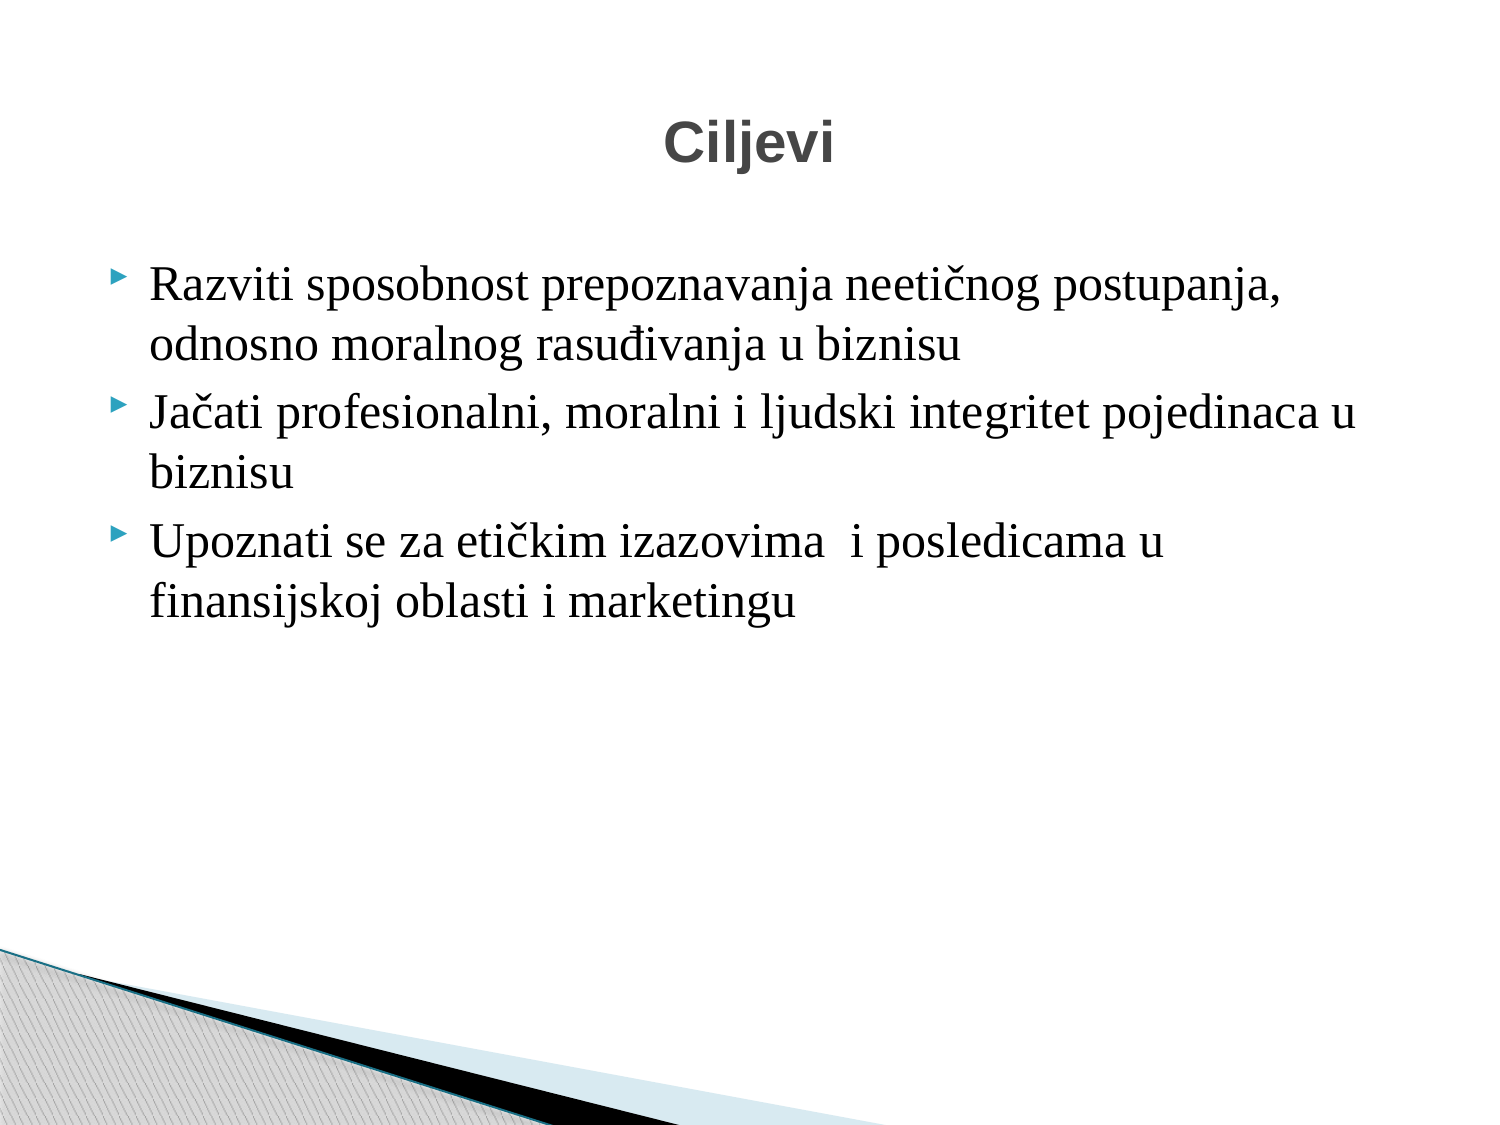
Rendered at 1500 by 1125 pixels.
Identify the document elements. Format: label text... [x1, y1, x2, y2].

title Ciljevi [75, 45, 1425, 233]
list Razviti sposobnost prepoznavanja neetičnog postupanja, odnosno moralnog rasuđivanja u biznisu Jačati profesionalni, moralni i ljudski integritet pojedinaca u biznisu Upoznati se za etičkim izazovima i posledicama u finansijskoj oblasti i marketingu [74, 242, 1426, 986]
